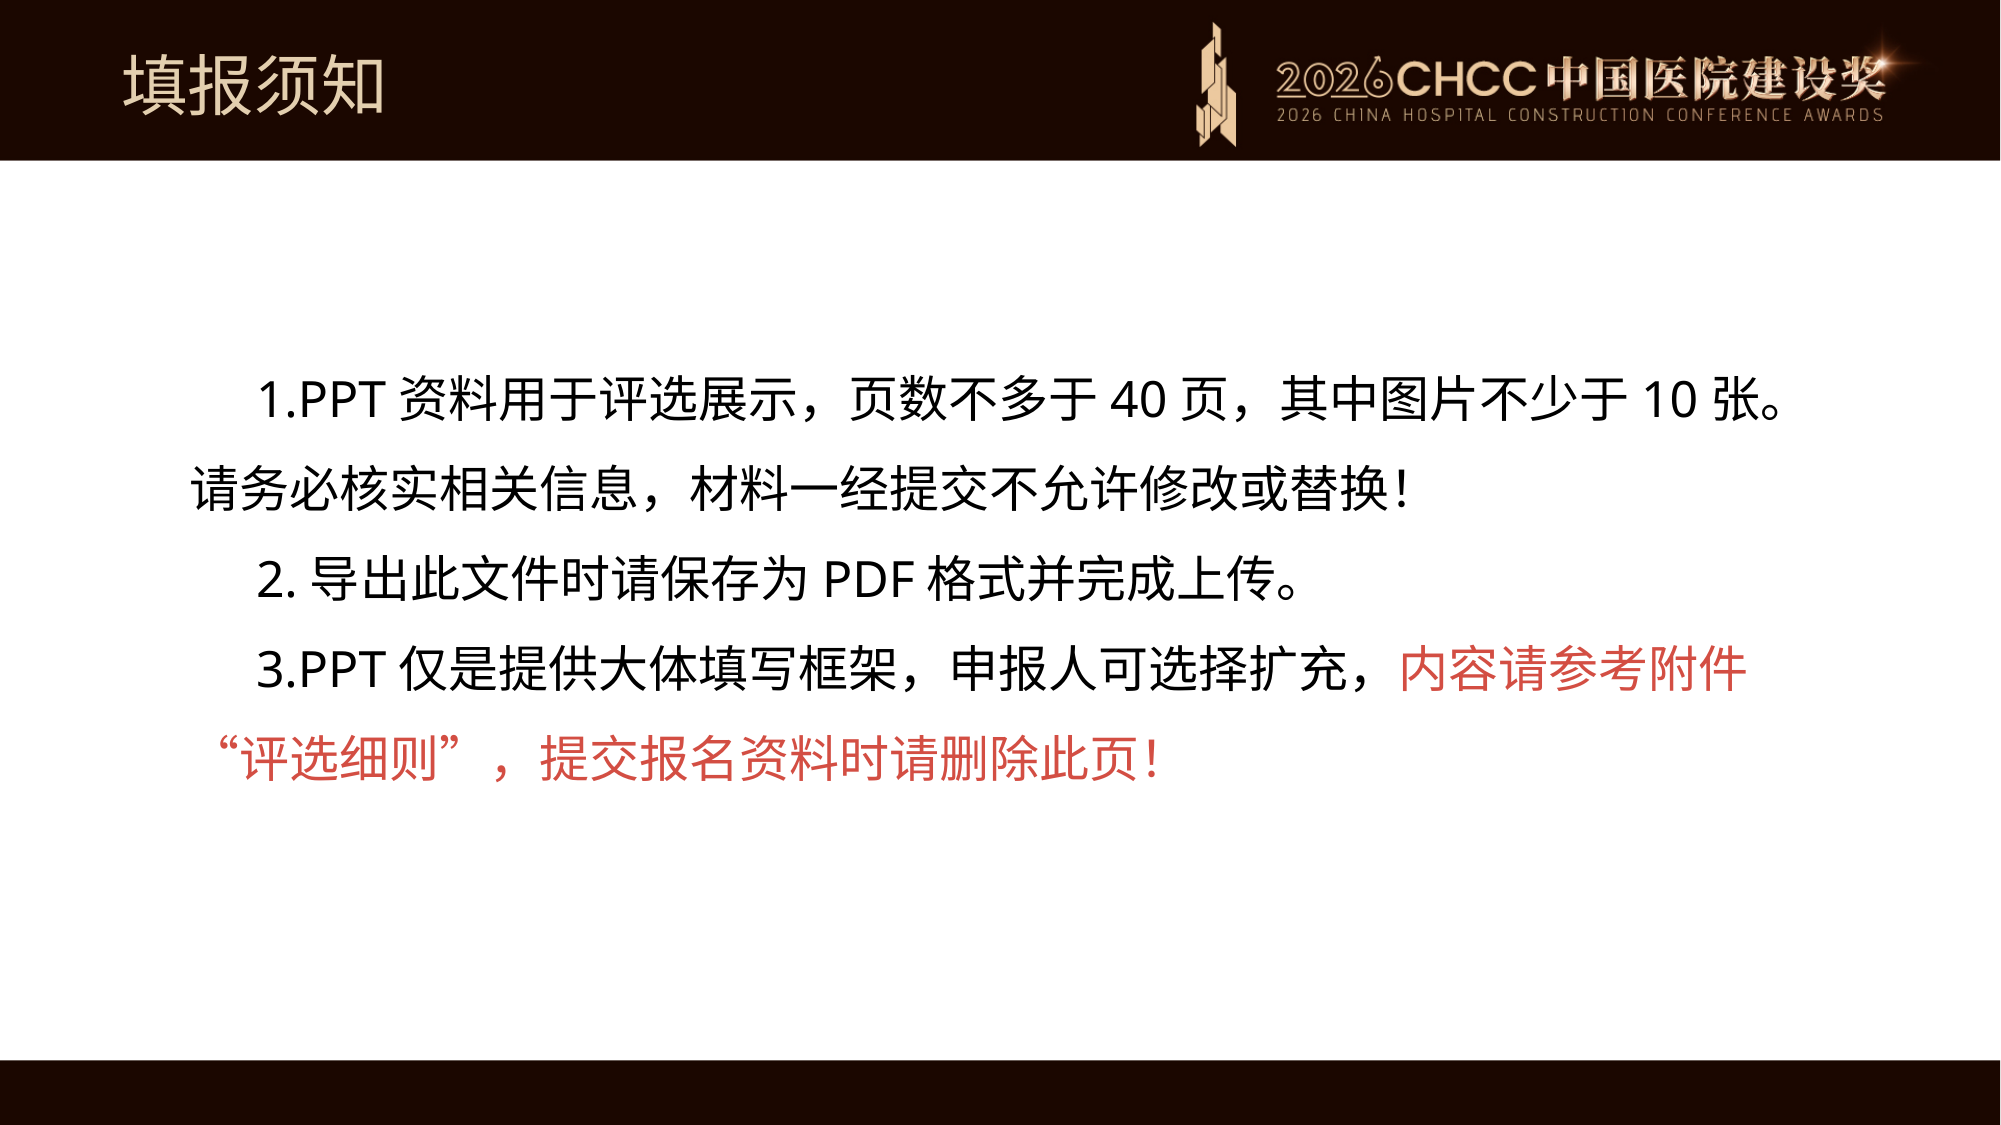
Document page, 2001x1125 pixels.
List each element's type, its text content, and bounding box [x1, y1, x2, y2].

text_box 1.PPT资料用于评选展示，页数不多于40页，其中图片不少于10张。请务必核实相关信息，材料一经提交不允许修改或替换！ 2.导出此文件时请保存为PDF格式并完成上传。 3.PPT仅是提供大体填写框架，申报人可选择扩充，内容请参考附件“评选细则”，提交报名资料时请删除此页！ [174, 321, 1826, 804]
text_box 填报须知 [106, 36, 563, 132]
picture [0, 0, 2001, 1125]
